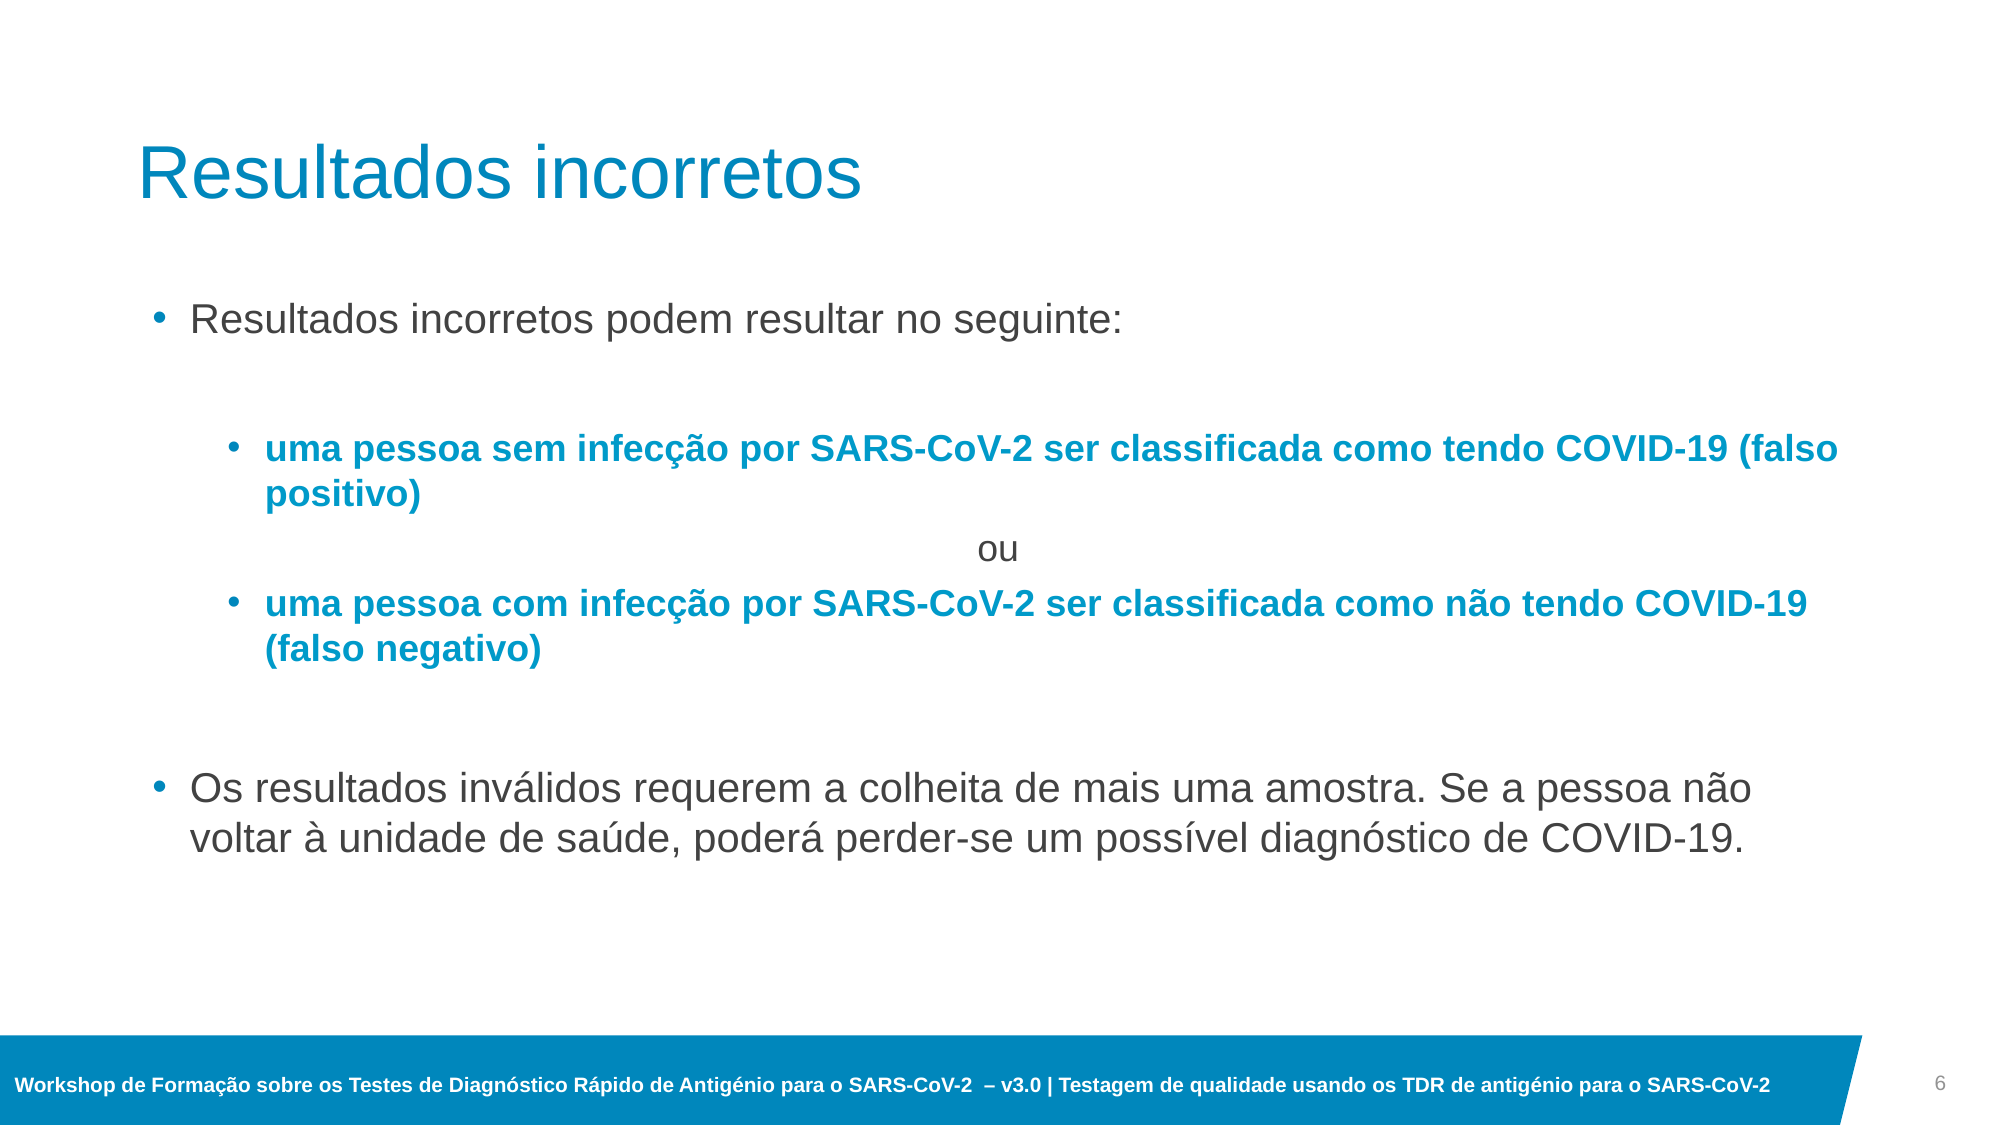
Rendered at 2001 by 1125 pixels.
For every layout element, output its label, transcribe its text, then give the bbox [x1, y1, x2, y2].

title Resultados incorretos [137, 59, 1863, 215]
list Resultados incorretos podem resultar no seguinte: uma pessoa sem infecção por SARS-CoV-2 ser classificada como tendo COVID-19 (falso positivo) ou uma pessoa com infecção por SARS-CoV-2 ser classificada como não tendo COVID-19 (falso negativo) Os resultados inválidos requerem a colheita de mais uma amostra. Se a pessoa não voltar à unidade de saúde, poderá perder-se um possível diagnóstico de COVID-19. [137, 284, 1863, 1014]
footer Workshop de Formação sobre os Testes de Diagnóstico Rápido de Antigénio para o SARS-CoV-2 – v3.0 | Testagem de qualidade usando os TDR de antigénio para o SARS-CoV-2 [14, 1042, 1796, 1125]
slide_number 6 [1862, 1035, 1947, 1125]
